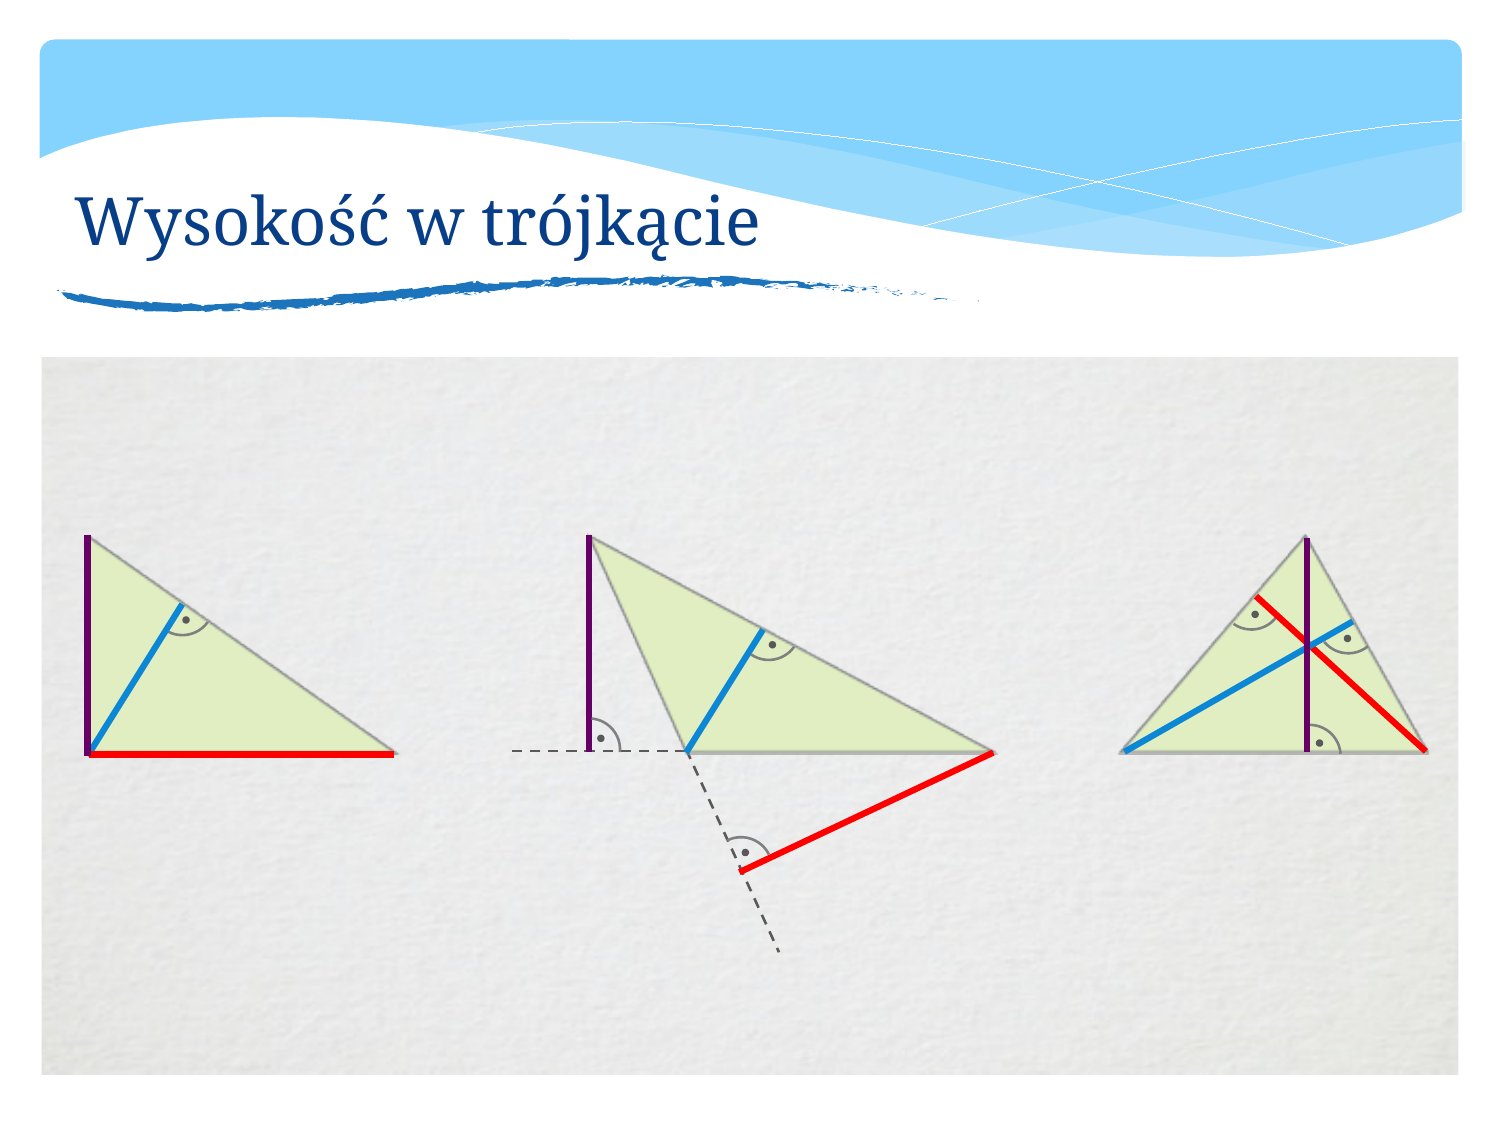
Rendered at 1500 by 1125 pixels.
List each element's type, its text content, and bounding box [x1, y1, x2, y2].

picture [55, 274, 980, 313]
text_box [511, 533, 1001, 953]
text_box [85, 533, 402, 757]
title Wysokość w trójkącie [59, 171, 818, 272]
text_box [1117, 533, 1433, 788]
picture [41, 357, 1459, 1125]
